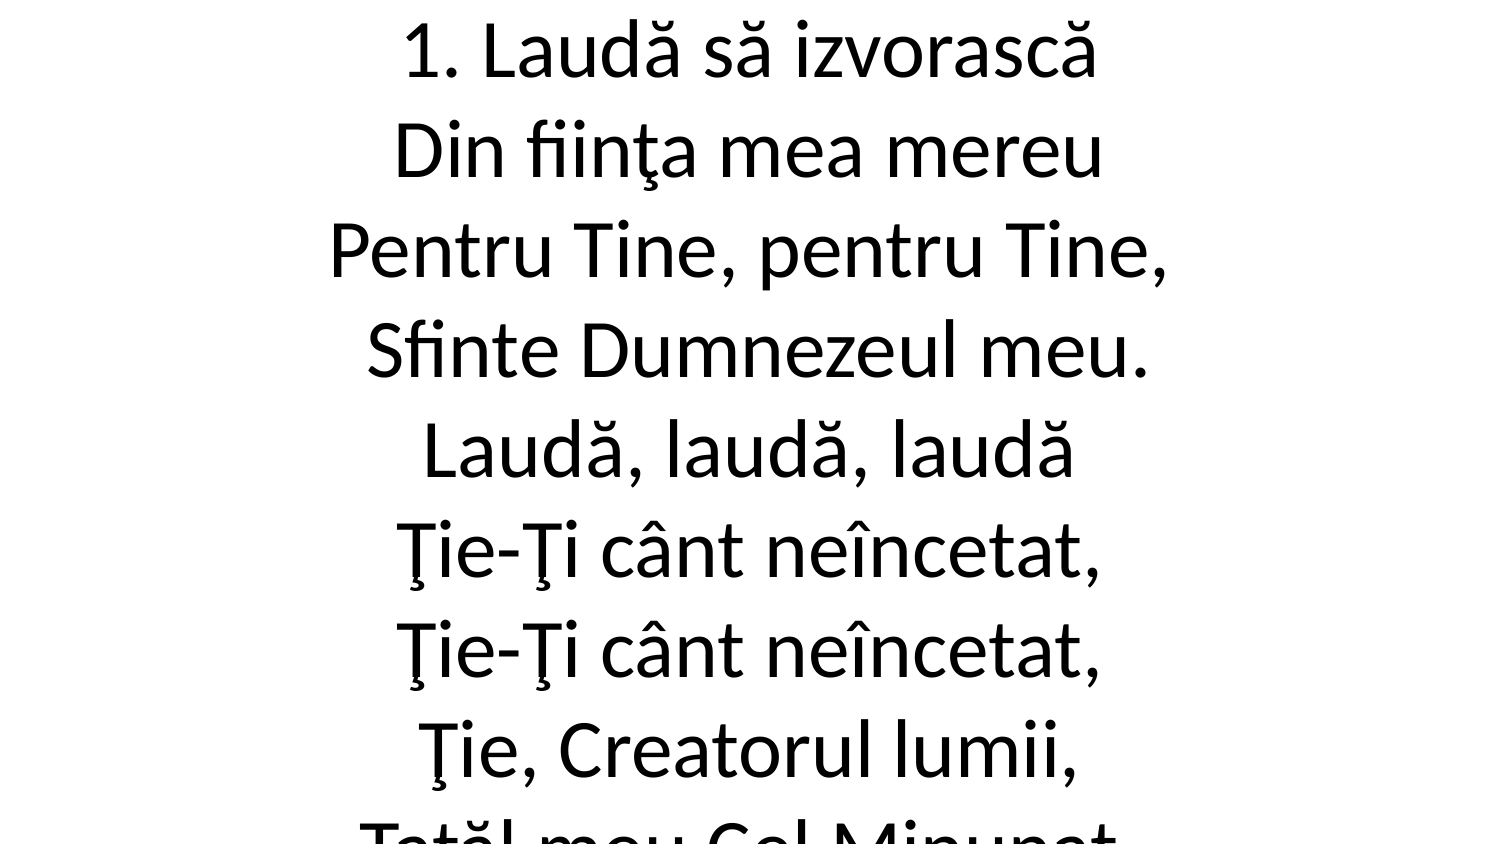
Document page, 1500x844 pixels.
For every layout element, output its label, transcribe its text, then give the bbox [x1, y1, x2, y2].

text_box 1. Laudă să izvorască Din fiinţa mea mereu Pentru Tine, pentru Tine, Sfinte Dumnezeul meu. Laudă, laudă, laudă Ţie-Ţi cânt neîncetat, Ţie-Ţi cânt neîncetat, Ţie, Creatorul lumii, Tatăl meu Cel Minunat. [313, 0, 1187, 844]
